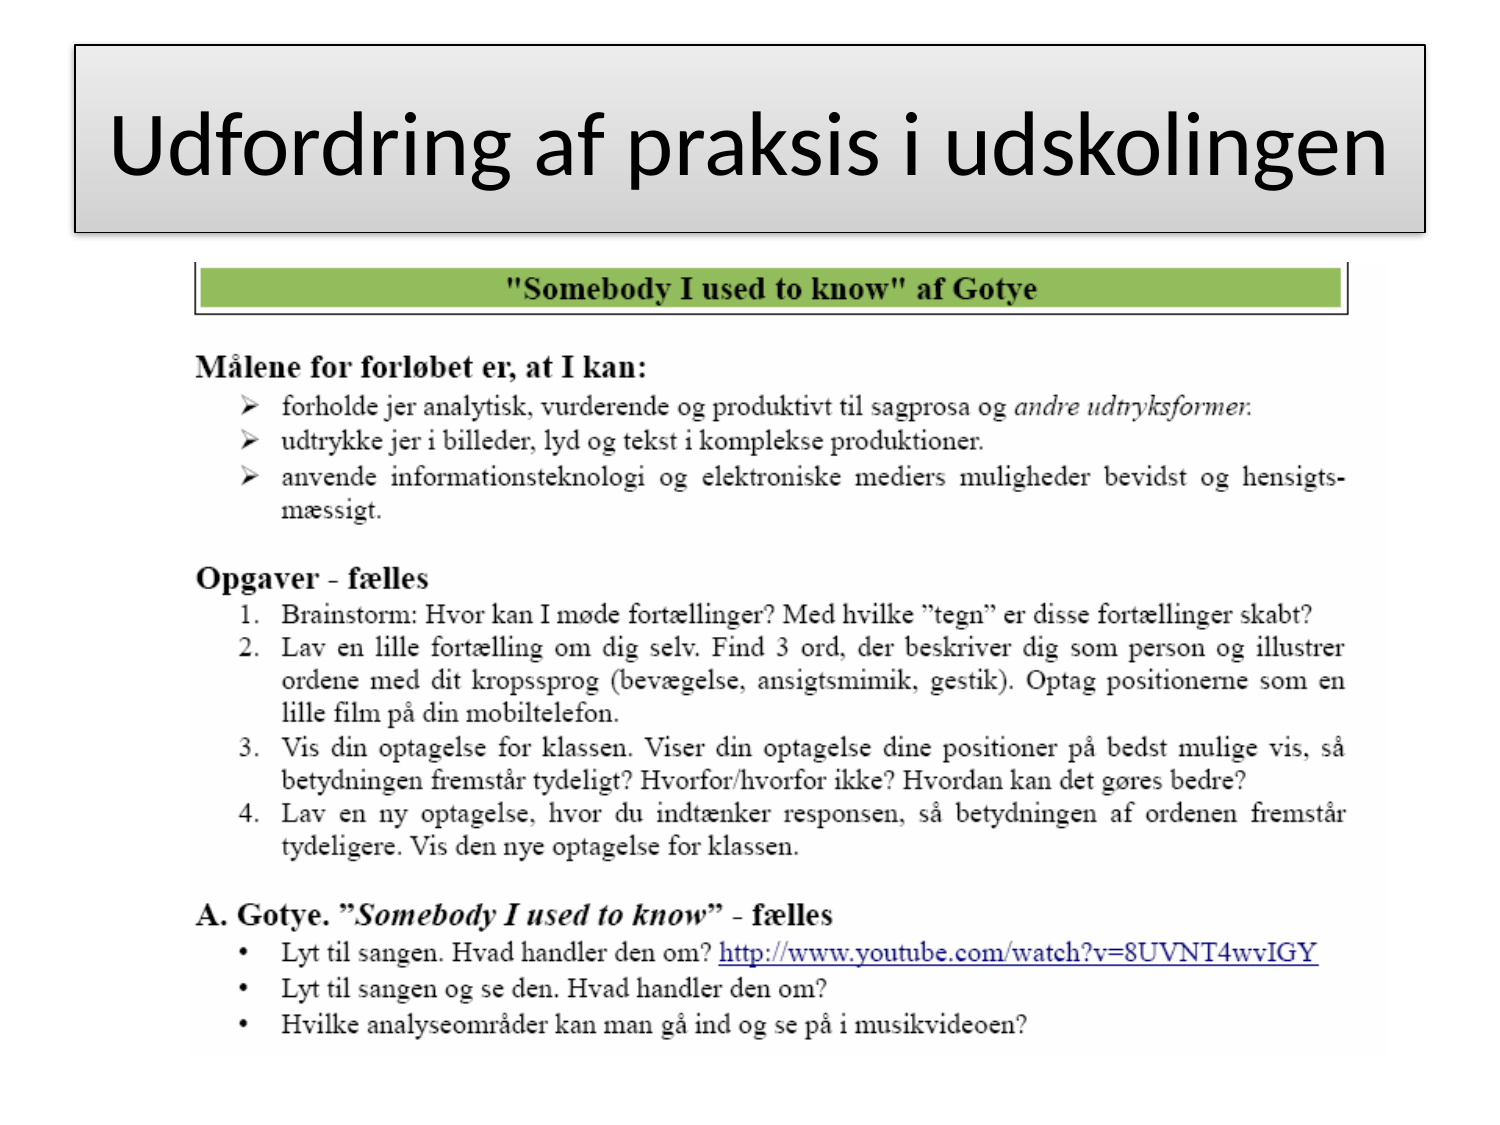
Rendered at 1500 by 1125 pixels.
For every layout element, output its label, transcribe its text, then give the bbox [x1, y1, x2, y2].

title Udfordring af praksis i udskolingen [74, 44, 1426, 233]
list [189, 262, 1388, 1057]
